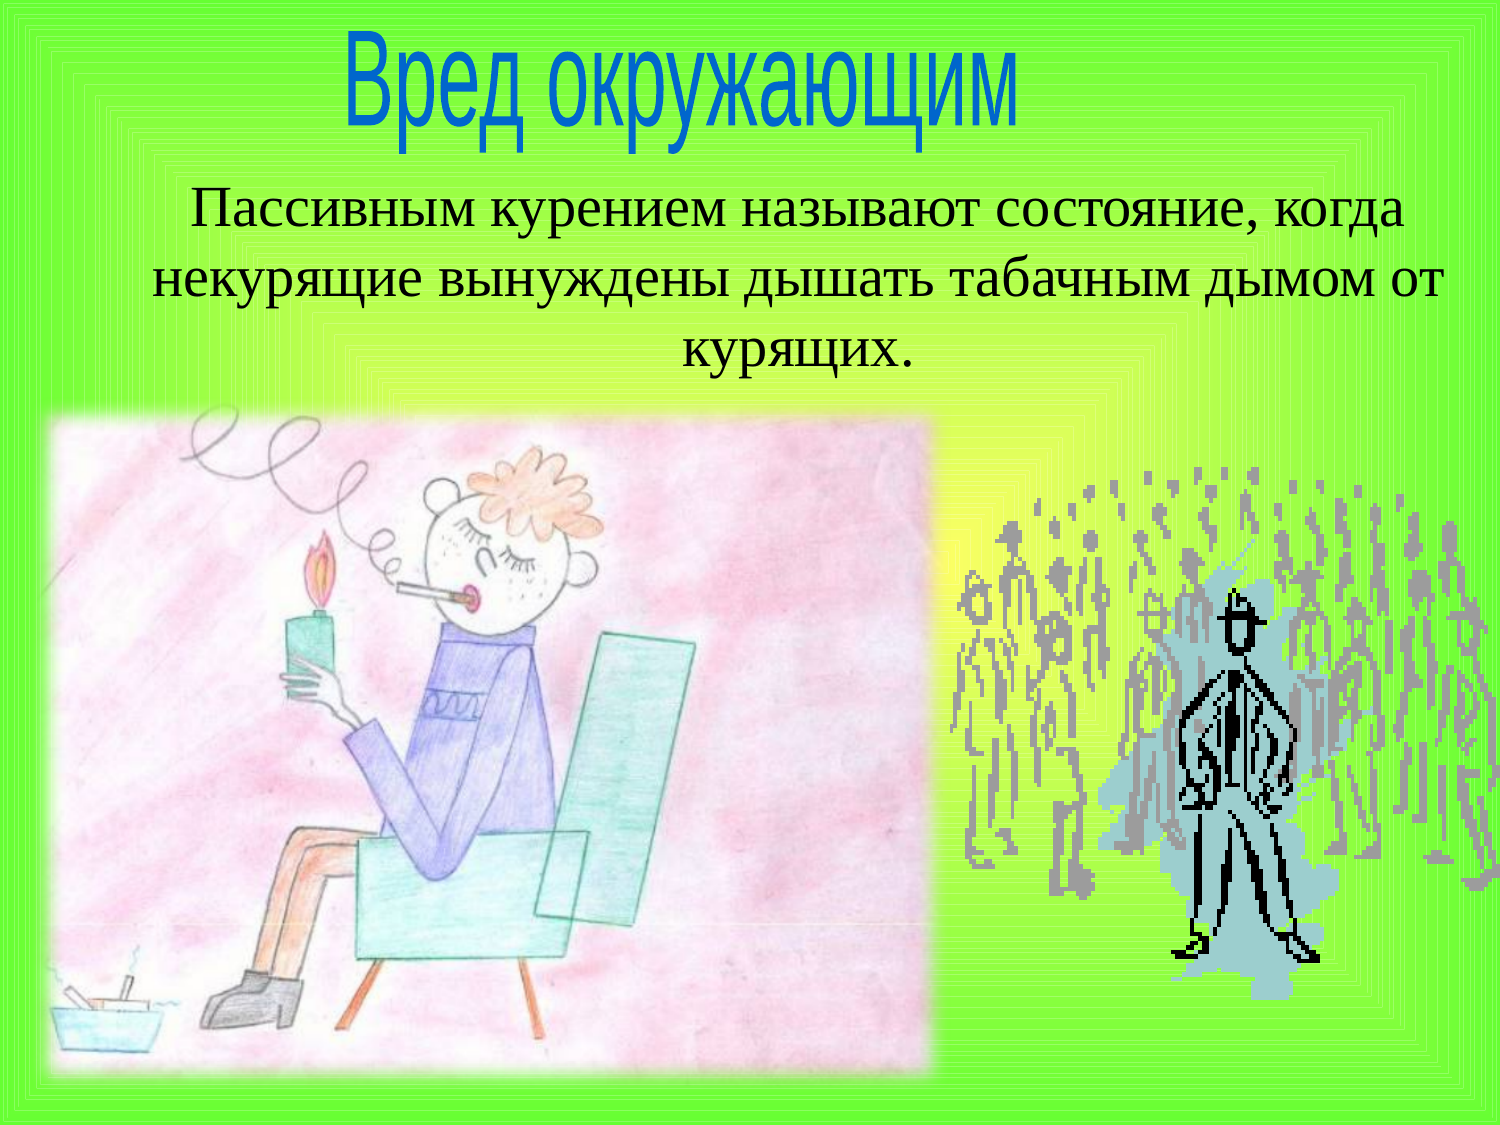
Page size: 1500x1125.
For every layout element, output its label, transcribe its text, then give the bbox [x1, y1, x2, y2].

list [956, 467, 1500, 1000]
picture [29, 396, 951, 1094]
list Пассивным курением называют состояние, когда некурящие вынуждены дышать табачным дымом от курящих. [41, 160, 1500, 398]
